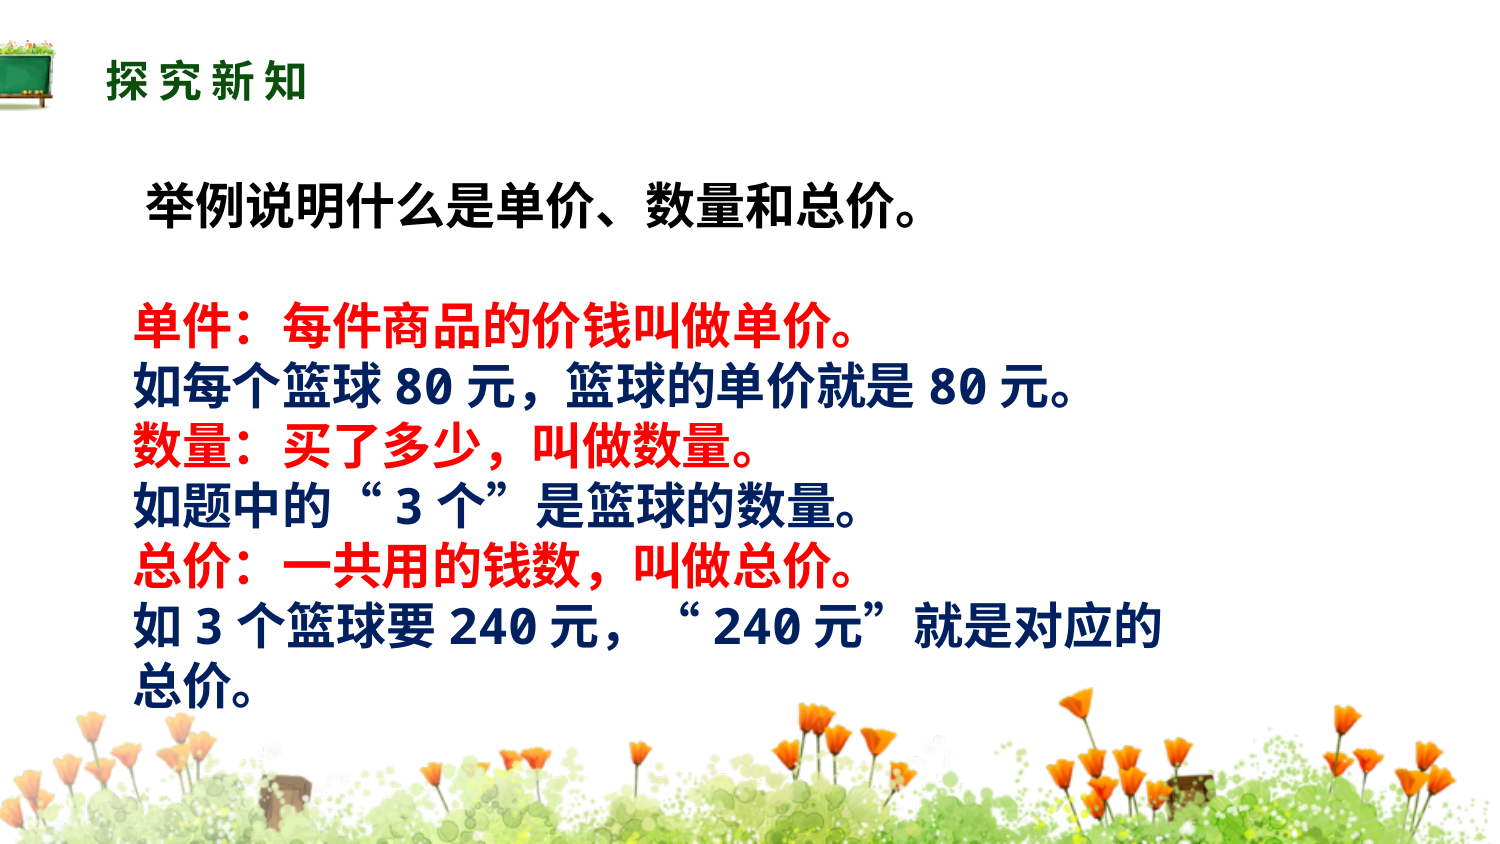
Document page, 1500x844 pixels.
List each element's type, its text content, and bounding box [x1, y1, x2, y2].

text_box 探究新知 [93, 47, 434, 112]
picture [0, 680, 1500, 844]
picture [0, 28, 56, 122]
text_box 单件：每件商品的价钱叫做单价。 如每个篮球80元，篮球的单价就是80元。 数量：买了多少，叫做数量。 如题中的“3个”是篮球的数量。 总价：一共用的钱数，叫做总价。 如3个篮球要240元，“240元”就是对应的总价。 [120, 288, 1219, 720]
text_box 举例说明什么是单价、数量和总价。 [134, 168, 946, 240]
